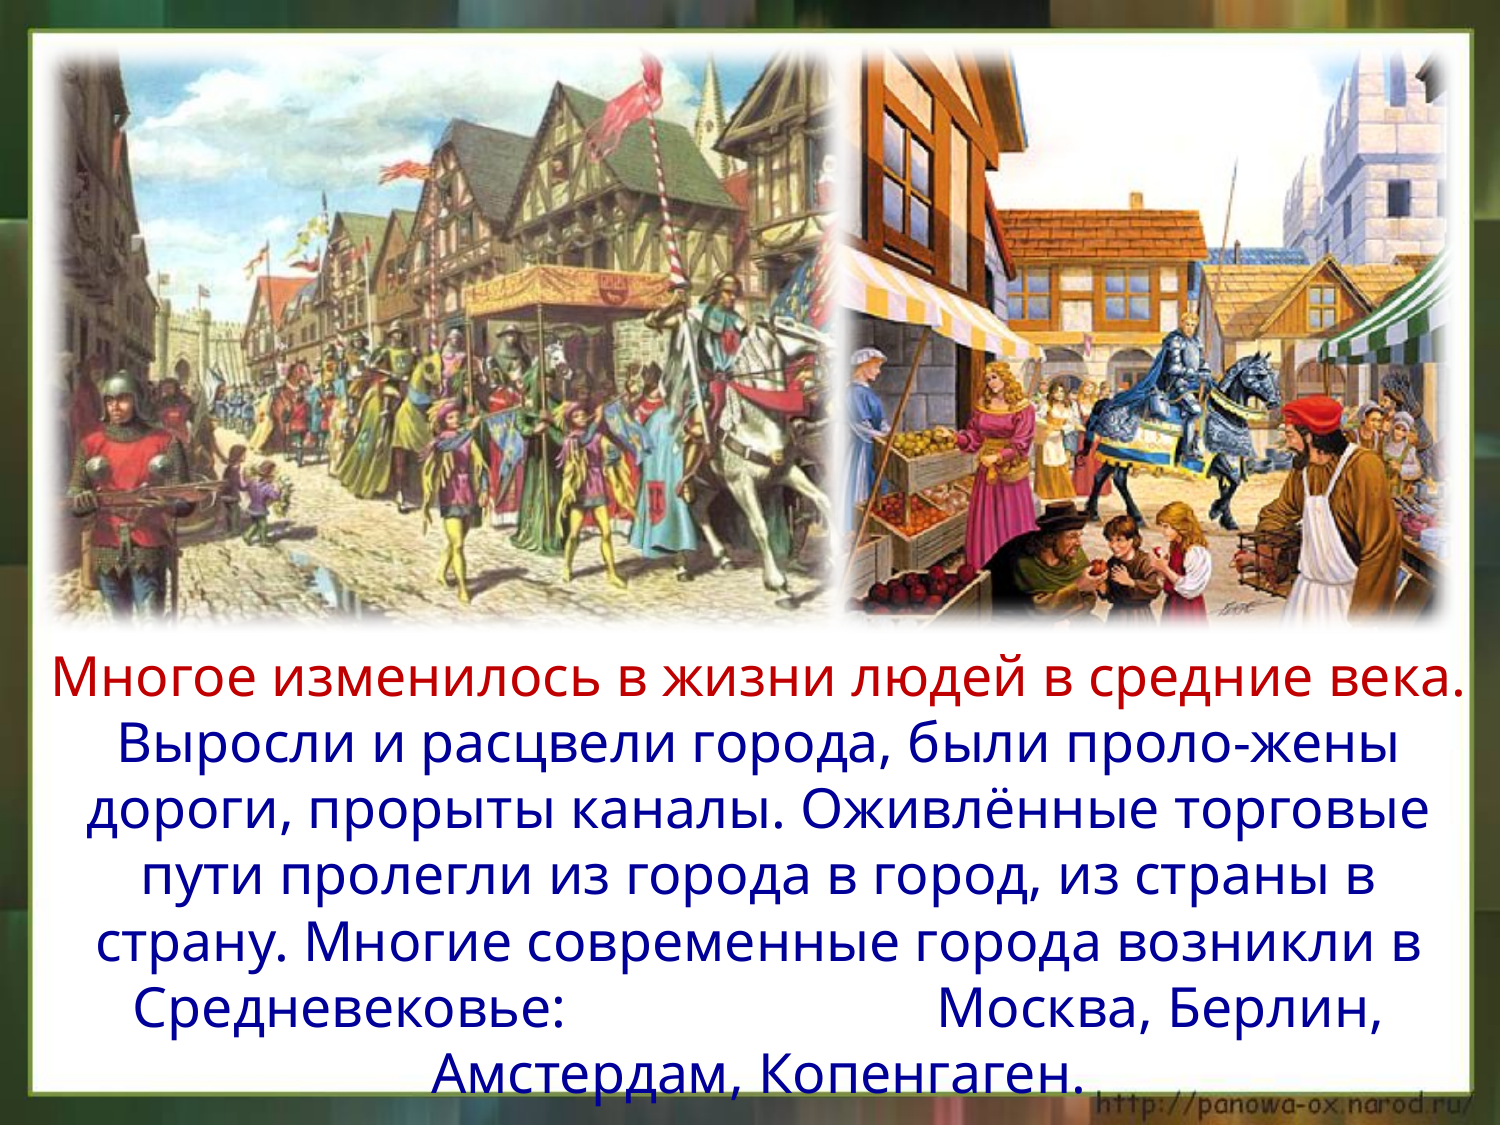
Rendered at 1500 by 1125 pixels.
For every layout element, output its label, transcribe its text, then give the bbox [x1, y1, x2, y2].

list Многое изменилось в жизни людей в средние века. Выросли и расцвели города, были проло-жены дороги, прорыты каналы. Оживлённые торговые пути пролегли из города в город, из страны в страну. Многие современные города возникли в Средневековье: Москва, Берлин, Амстердам, Копенгаген. [0, 633, 1483, 1114]
picture [0, 0, 1500, 1125]
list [38, 42, 831, 634]
